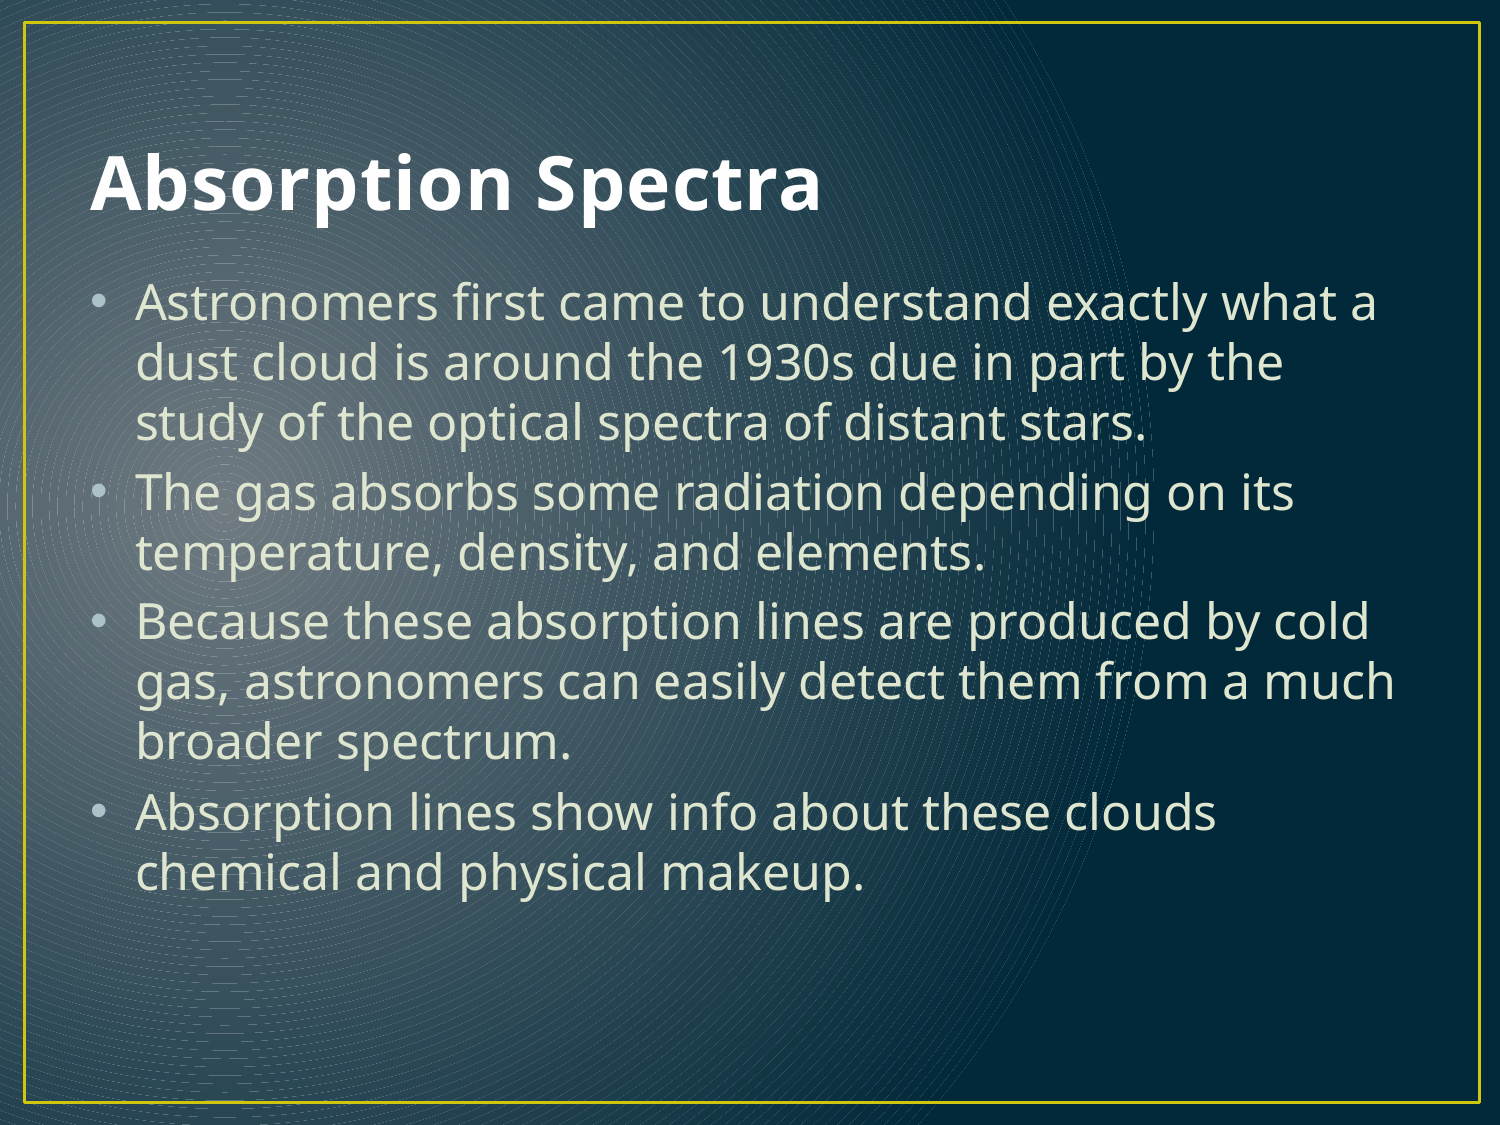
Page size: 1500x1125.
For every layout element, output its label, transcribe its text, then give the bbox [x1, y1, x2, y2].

title Absorption Spectra [75, 45, 1425, 233]
list Astronomers first came to understand exactly what a dust cloud is around the 1930s due in part by the study of the optical spectra of distant stars. The gas absorbs some radiation depending on its temperature, density, and elements. Because these absorption lines are produced by cold gas, astronomers can easily detect them from a much broader spectrum. Absorption lines show info about these clouds chemical and physical makeup. [75, 262, 1425, 1005]
